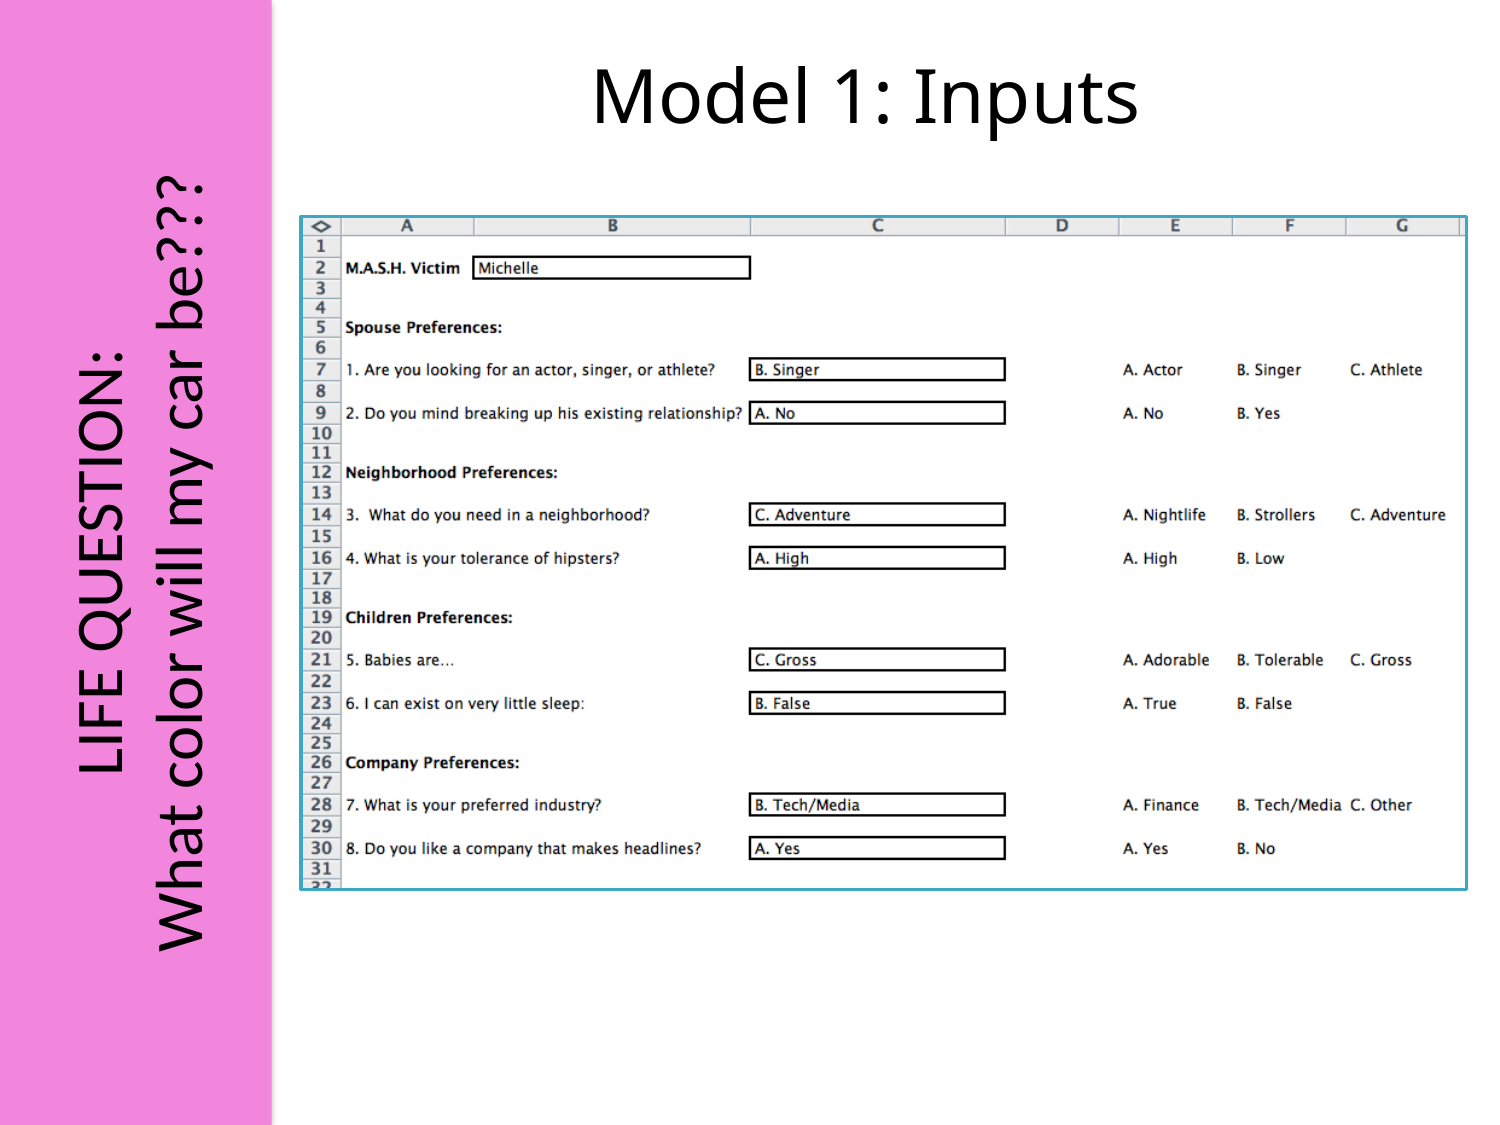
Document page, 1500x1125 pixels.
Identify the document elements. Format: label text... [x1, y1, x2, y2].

text_box Model 1: Inputs [190, 0, 1500, 188]
picture [302, 217, 1466, 888]
text_box LIFE QUESTION: What color will my car be??? [0, 0, 272, 1125]
